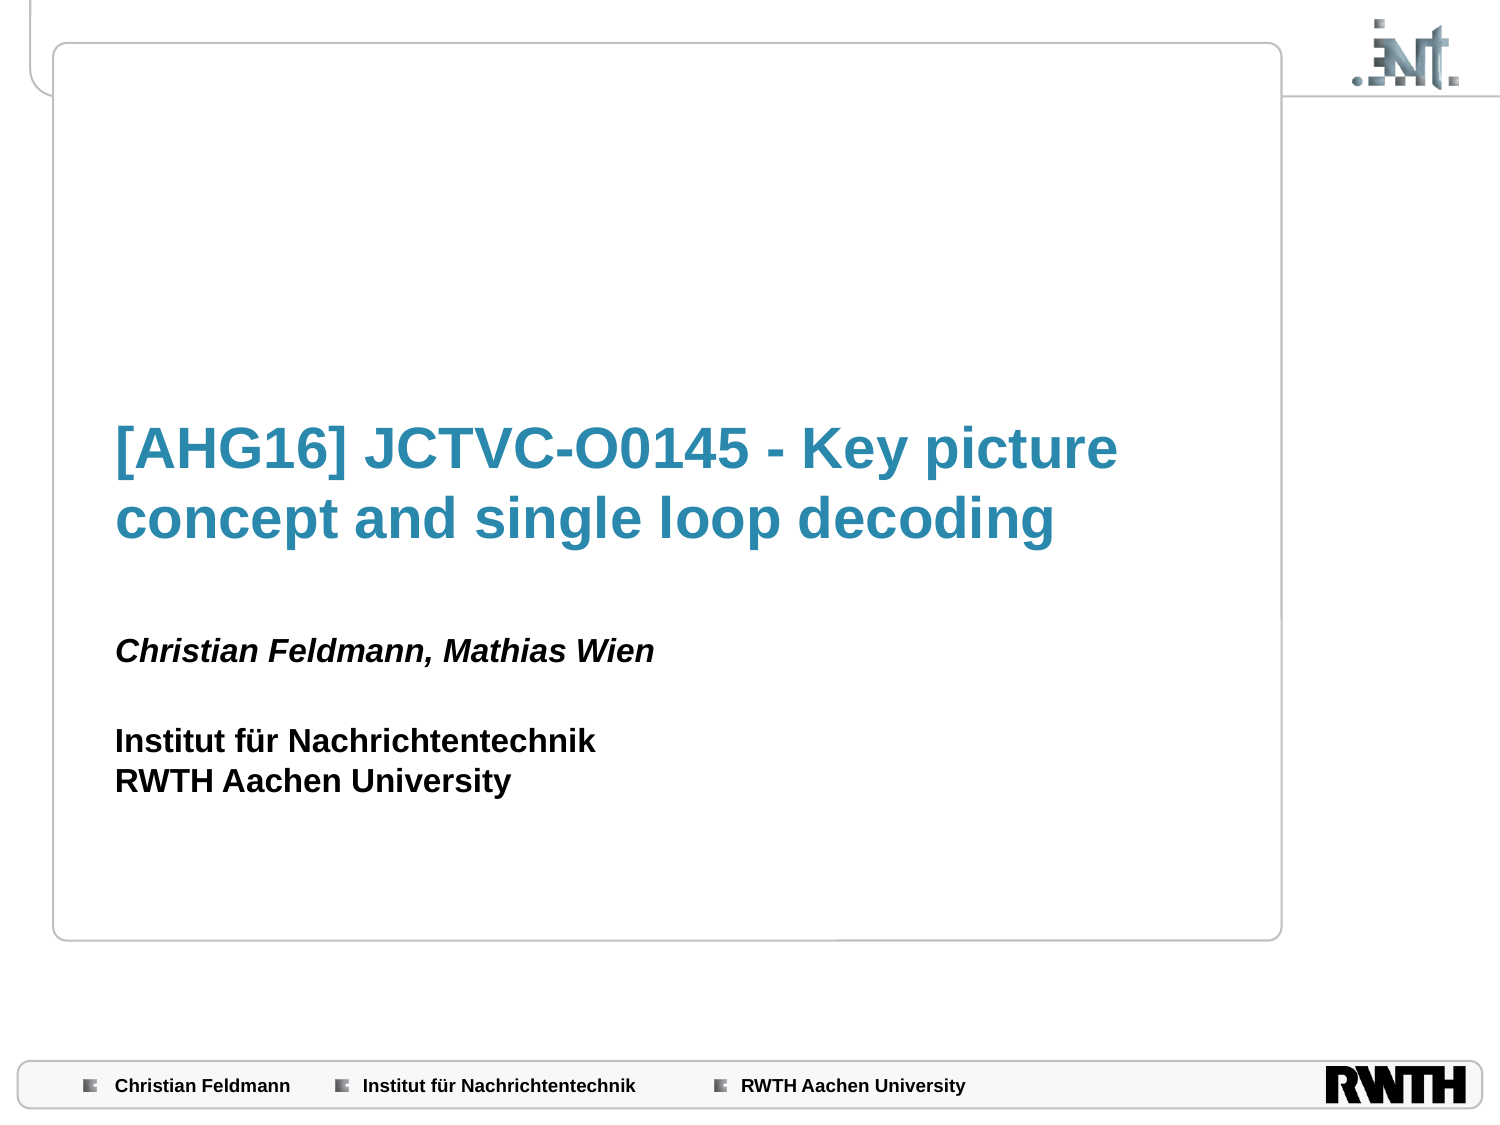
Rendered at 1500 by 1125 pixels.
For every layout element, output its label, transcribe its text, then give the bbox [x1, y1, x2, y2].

subtitle Christian Feldmann, Mathias Wien [100, 621, 1151, 712]
picture [83, 1079, 97, 1092]
title [AHG16] JCTVC-O0145 - Key picture concept and single loop decoding [100, 375, 1258, 587]
picture [714, 1079, 727, 1092]
picture [1325, 1066, 1468, 1104]
picture [1352, 19, 1459, 90]
picture [335, 1079, 349, 1092]
